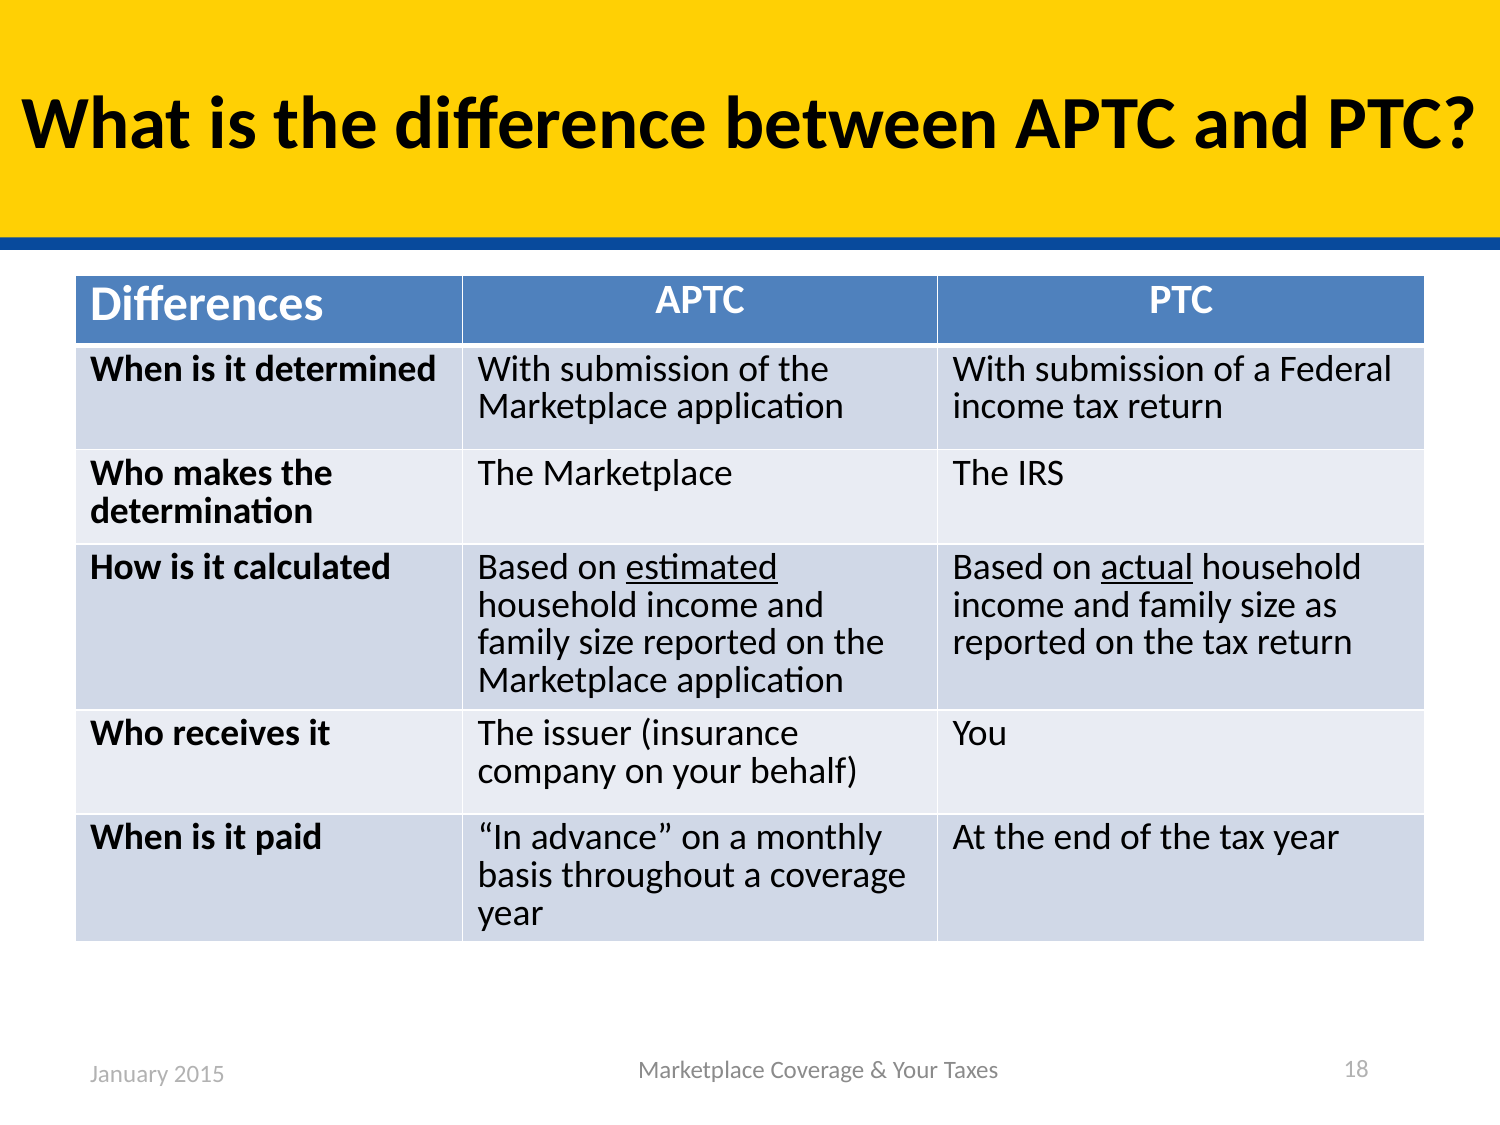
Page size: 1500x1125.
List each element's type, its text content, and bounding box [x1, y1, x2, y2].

table_cell The IRS [938, 450, 1424, 543]
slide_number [75, 1042, 425, 1103]
table_cell The issuer (insurance company on your behalf) [463, 711, 937, 813]
table_cell How is it calculated [76, 545, 462, 709]
table_cell The Marketplace [463, 450, 937, 543]
table_cell With submission of a Federal income tax return [938, 348, 1424, 449]
table_header PTC [938, 276, 1424, 343]
slide_number 18 [1275, 1037, 1438, 1098]
table_cell Who receives it [76, 711, 462, 813]
table_header APTC [463, 276, 937, 343]
table_cell You [938, 711, 1424, 813]
table_cell Based on estimated household income and family size reported on the Marketplace application [463, 545, 937, 709]
table_cell Based on actual household income and family size as reported on the tax return [938, 545, 1424, 709]
table_header Differences [76, 276, 462, 343]
table_cell When is it determined [76, 348, 462, 449]
table_cell When is it paid [76, 815, 462, 941]
table_cell “In advance” on a monthly basis throughout a coverage year [463, 815, 937, 941]
title What is the difference between APTC and PTC? [0, 0, 1500, 238]
table_cell At the end of the tax year [938, 815, 1424, 941]
table_cell With submission of the Marketplace application [463, 348, 937, 449]
table_cell Who makes the determination [76, 450, 462, 543]
